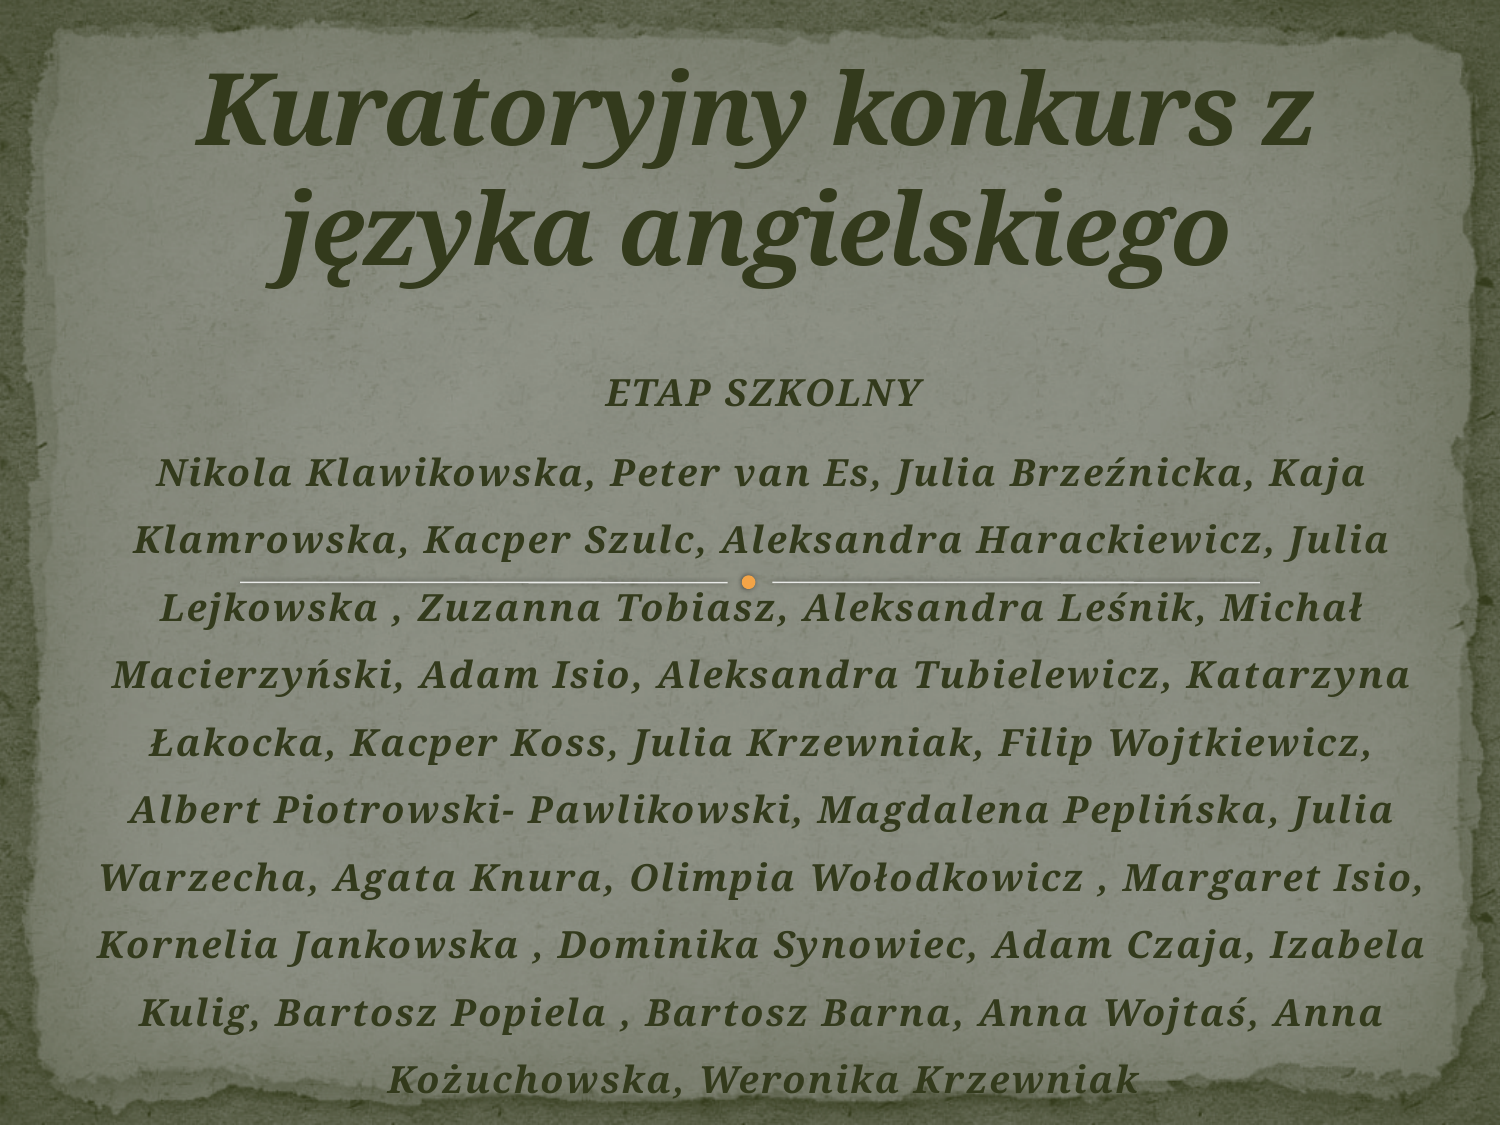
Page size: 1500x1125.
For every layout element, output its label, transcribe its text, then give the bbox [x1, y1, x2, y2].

title Kuratoryjny konkurs z języka angielskiego [74, 35, 1438, 293]
subtitle ETAP SZKOLNY Nikola Klawikowska, Peter van Es, Julia Brzeźnicka, Kaja Klamrowska, Kacper Szulc, Aleksandra Harackiewicz, Julia Lejkowska , Zuzanna Tobiasz, Aleksandra Leśnik, Michał Macierzyński, Adam Isio, Aleksandra Tubielewicz, Katarzyna Łakocka, Kacper Koss, Julia Krzewniak, Filip Wojtkiewicz, Albert Piotrowski- Pawlikowski, Magdalena Peplińska, Julia Warzecha, Agata Knura, Olimpia Wołodkowicz , Margaret Isio, Kornelia Jankowska , Dominika Synowiec, Adam Czaja, Izabela Kulig, Bartosz Popiela , Bartosz Barna, Anna Wojtaś, Anna Kożuchowska, Weronika Krzewniak [82, 281, 1445, 1008]
